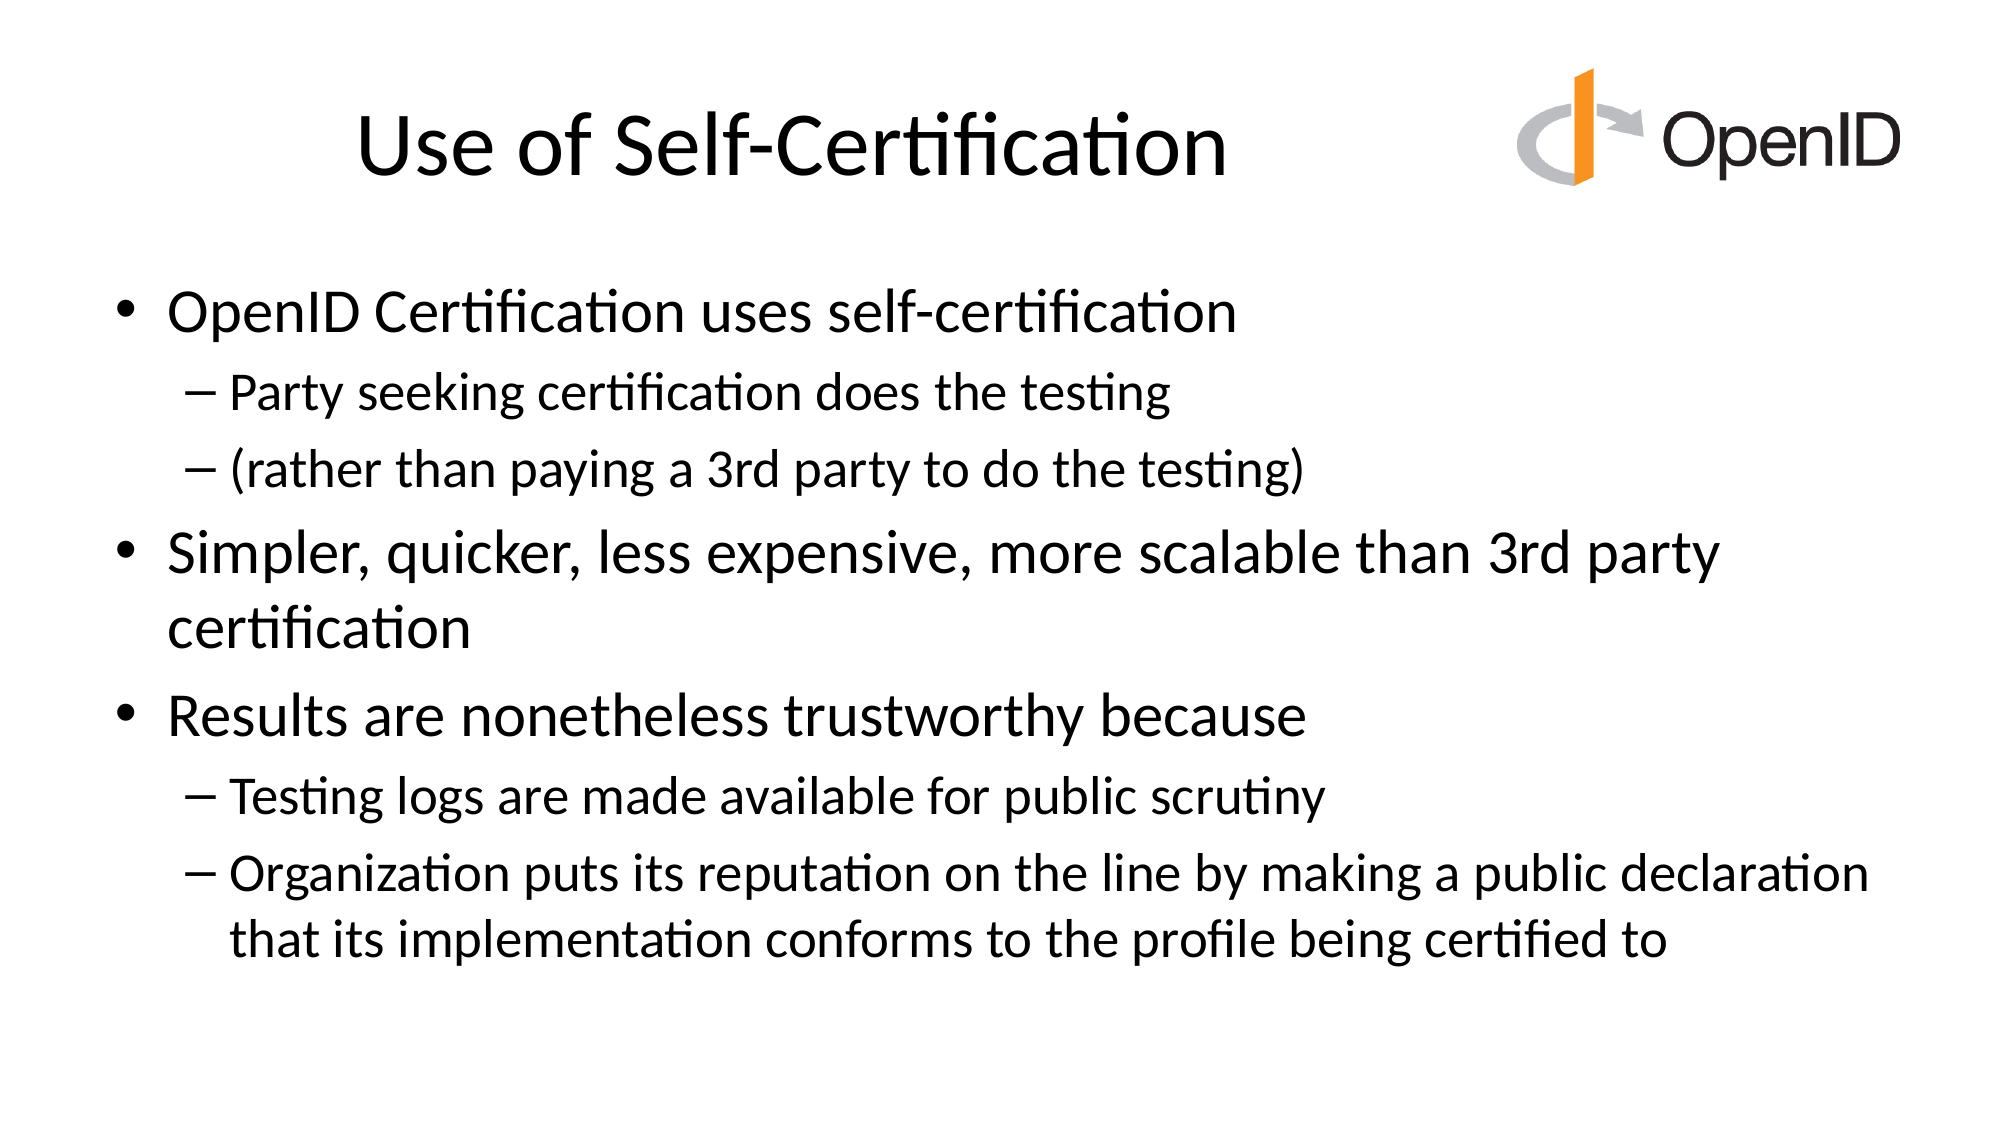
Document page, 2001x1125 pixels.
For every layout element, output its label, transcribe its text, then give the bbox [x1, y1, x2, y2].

picture [1486, 44, 1936, 224]
list OpenID Certification uses self-certification Party seeking certification does the testing (rather than paying a 3rd party to do the testing) Simpler, quicker, less expensive, more scalable than 3rd party certification Results are nonetheless trustworthy because Testing logs are made available for public scrutiny Organization puts its reputation on the line by making a public declaration that its implementation conforms to the profile being certified to [99, 262, 1900, 1035]
title Use of Self-Certification [99, 45, 1487, 233]
